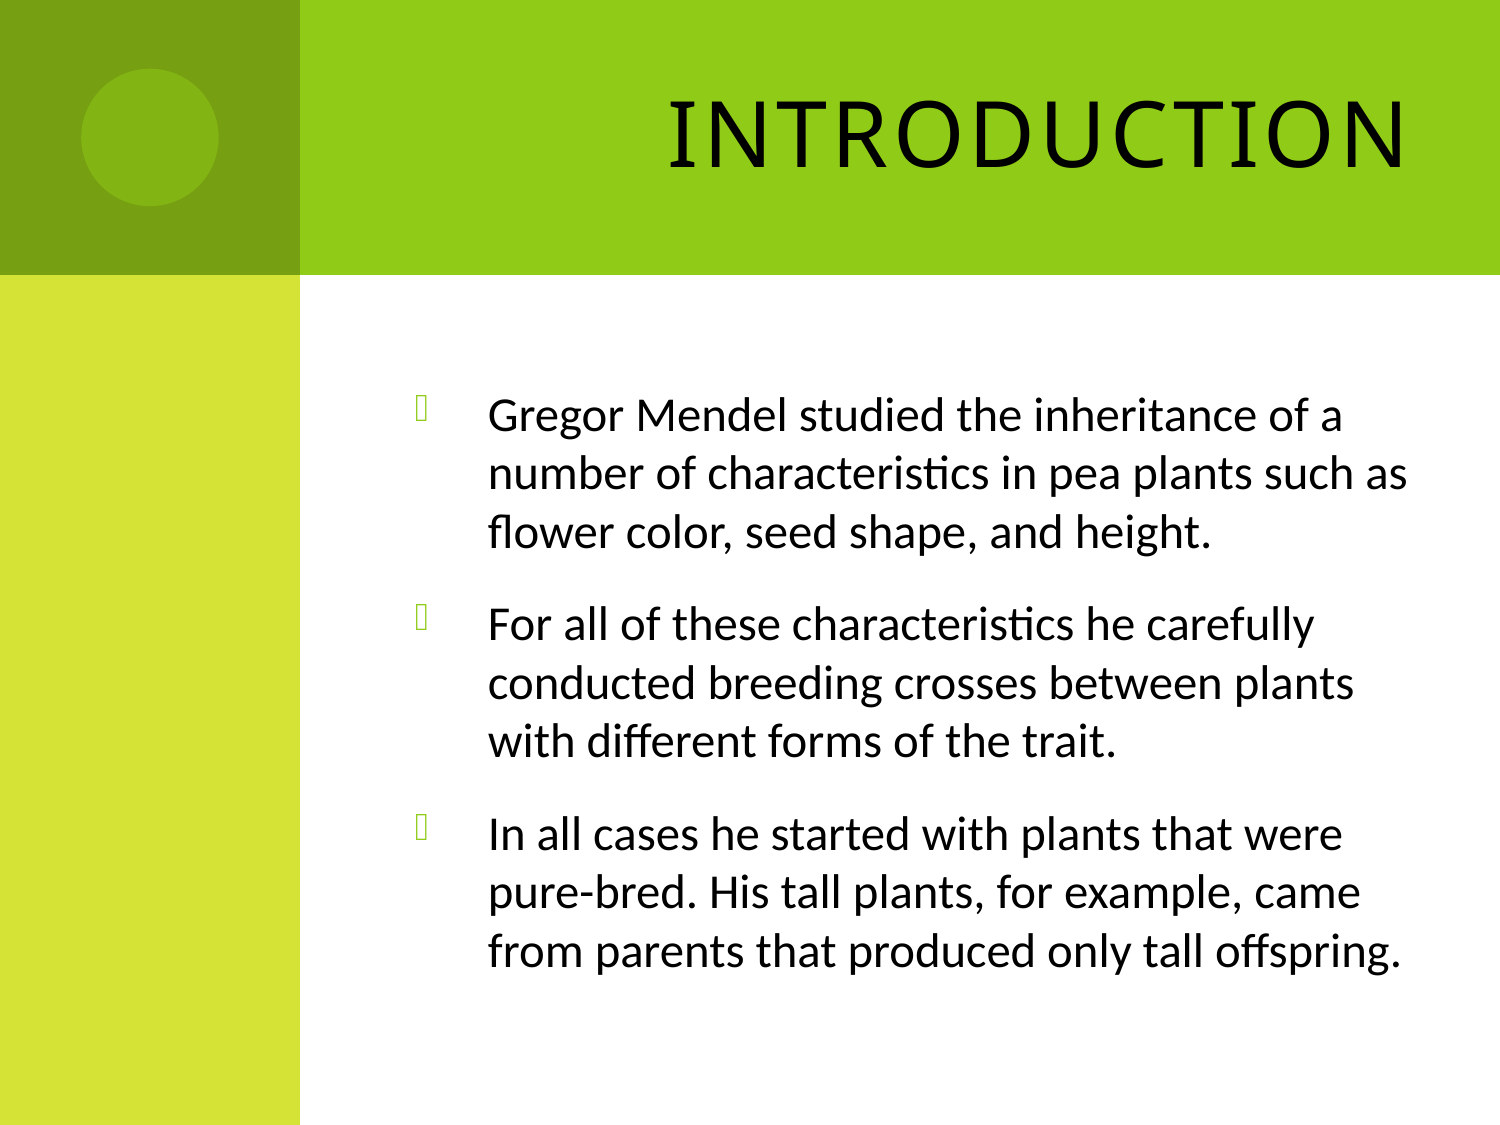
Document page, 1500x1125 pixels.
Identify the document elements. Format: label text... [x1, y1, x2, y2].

list Gregor Mendel studied the inheritance of a number of characteristics in pea plants such as flower color, seed shape, and height. For all of these characteristics he carefully conducted breeding crosses between plants with different forms of the trait. In all cases he started with plants that were pure-bred. His tall plants, for example, came from parents that produced only tall offspring. [399, 375, 1425, 1005]
title INTRODUCTION [399, 37, 1425, 225]
